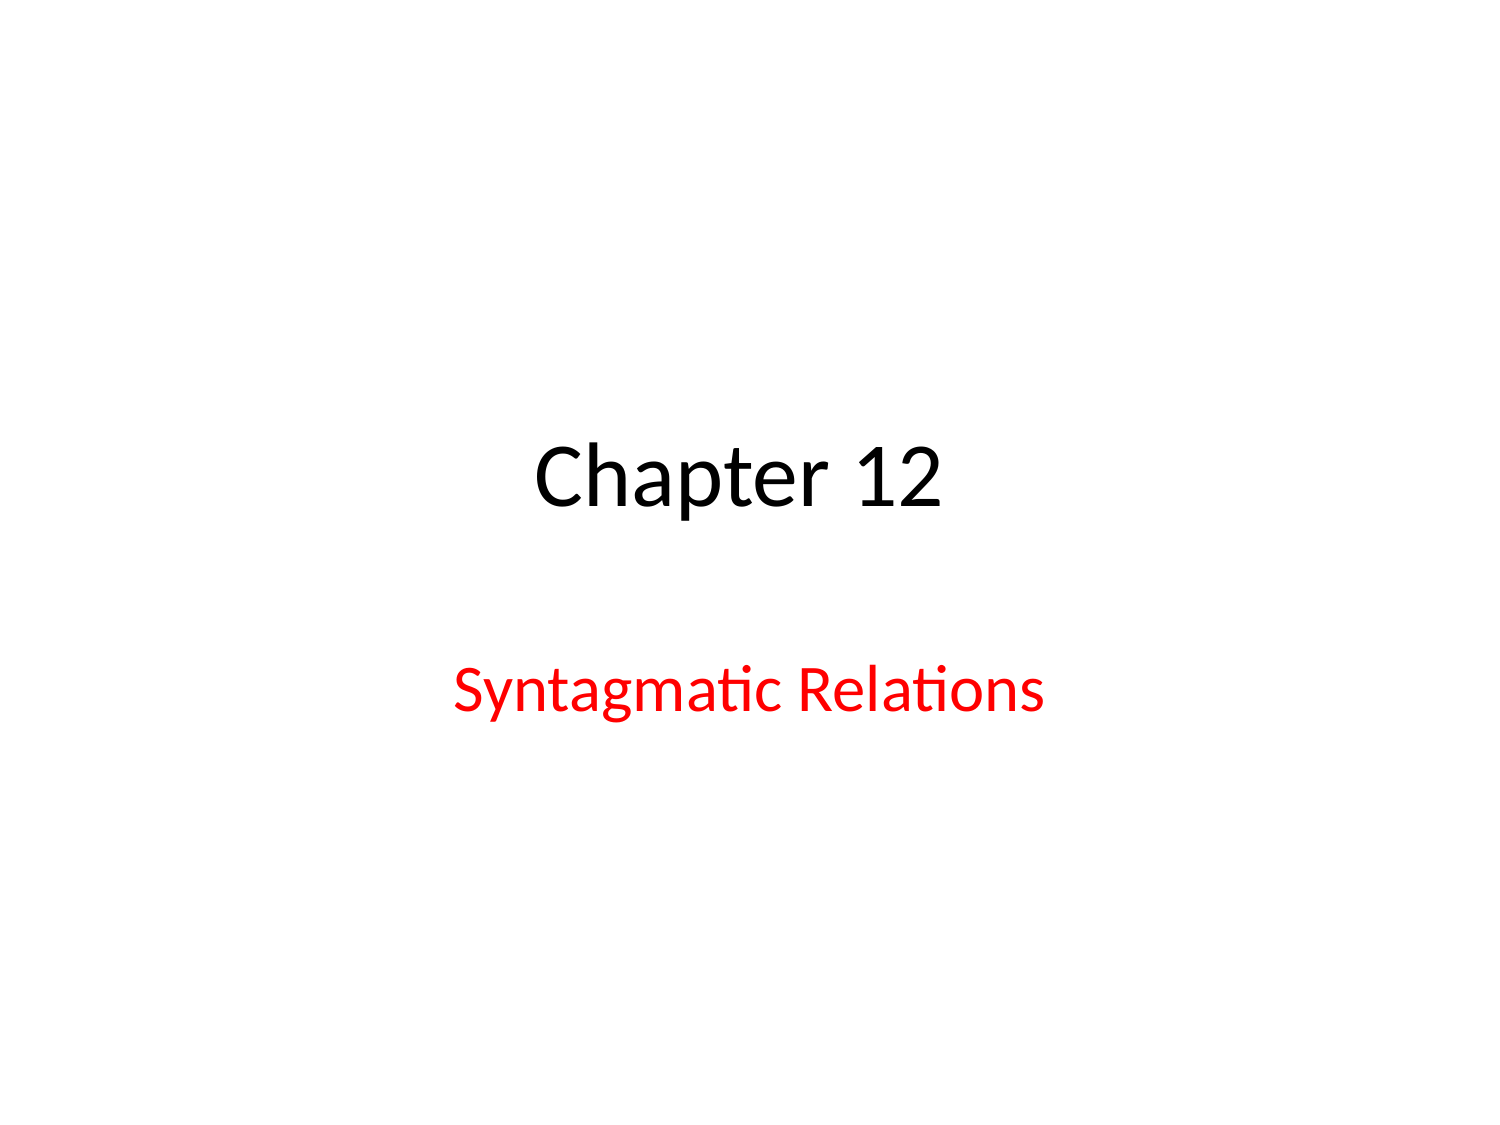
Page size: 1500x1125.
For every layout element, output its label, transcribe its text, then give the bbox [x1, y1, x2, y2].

title Chapter 12 [112, 349, 1388, 591]
subtitle Syntagmatic Relations [225, 637, 1275, 925]
